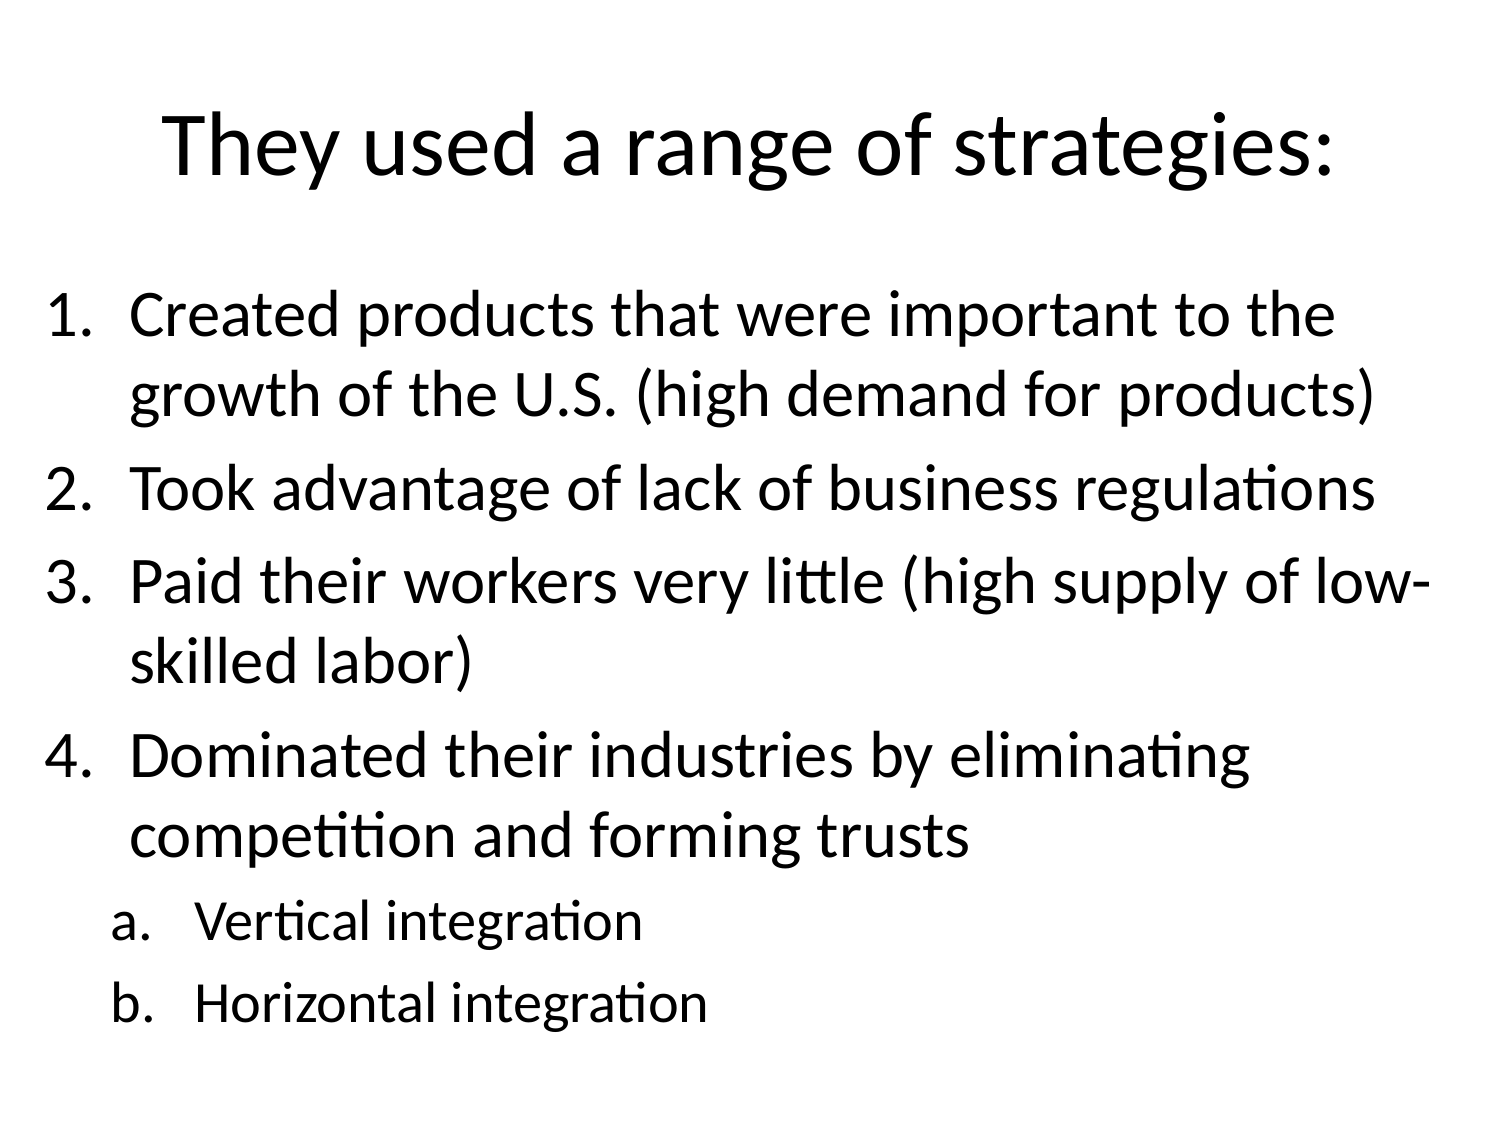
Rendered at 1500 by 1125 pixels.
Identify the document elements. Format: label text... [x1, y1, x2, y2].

title They used a range of strategies: [75, 45, 1425, 233]
list Created products that were important to the growth of the U.S. (high demand for products) Took advantage of lack of business regulations Paid their workers very little (high supply of low-skilled labor) Dominated their industries by eliminating competition and forming trusts Vertical integration Horizontal integration [29, 262, 1479, 1094]
